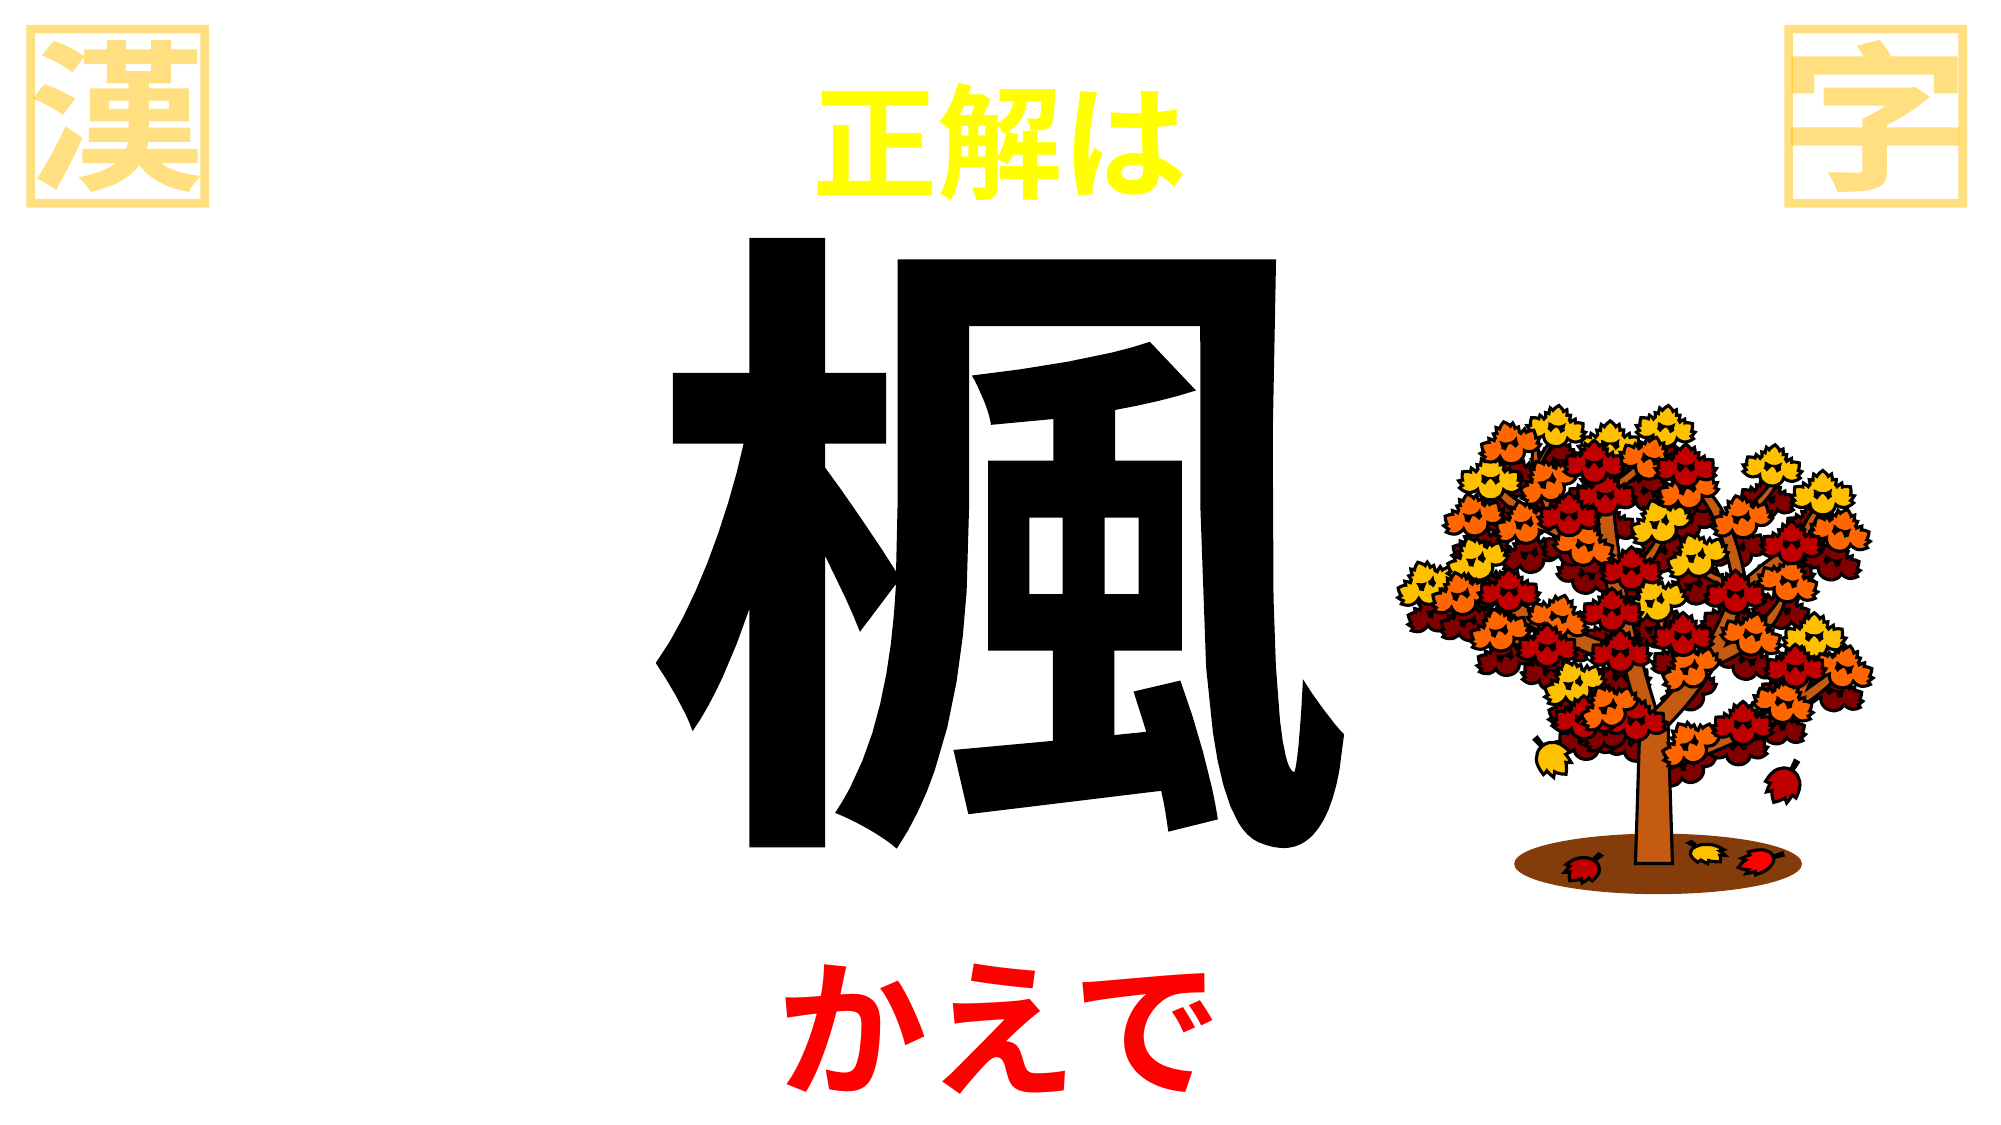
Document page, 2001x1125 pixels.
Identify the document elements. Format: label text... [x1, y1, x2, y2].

text_box かえで [0, 928, 2000, 1123]
text_box 正解は [0, 57, 2000, 222]
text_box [26, 24, 210, 208]
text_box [1394, 405, 1875, 895]
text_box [1784, 24, 1968, 208]
